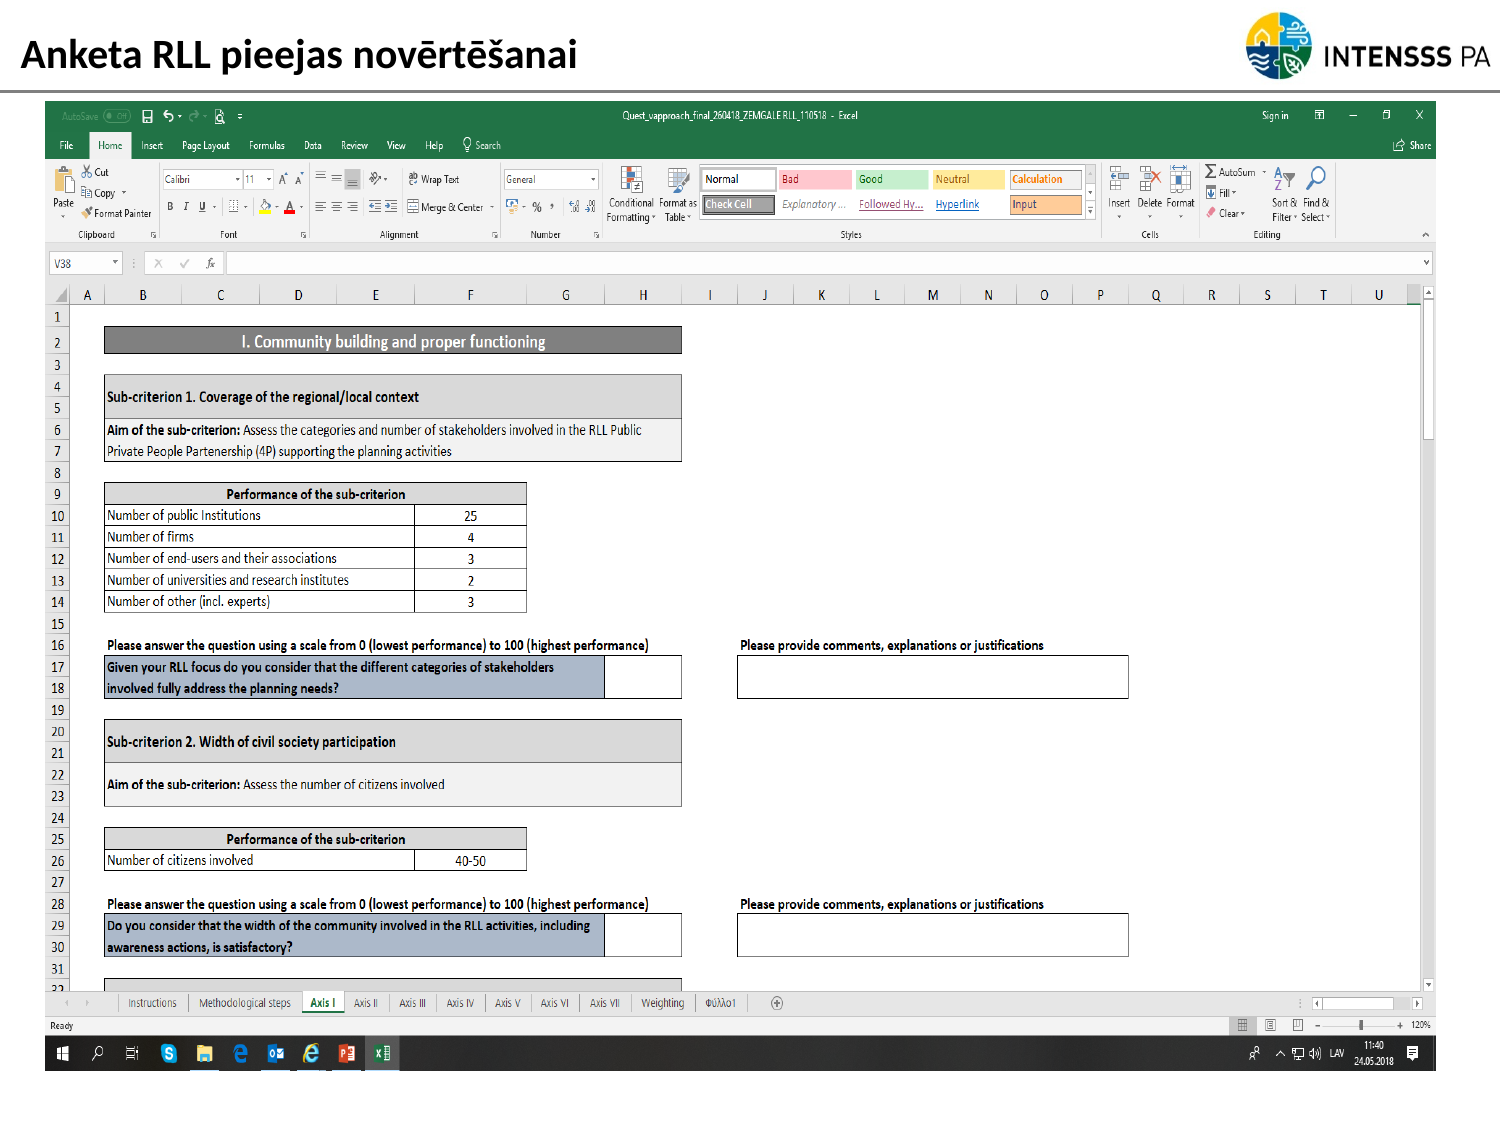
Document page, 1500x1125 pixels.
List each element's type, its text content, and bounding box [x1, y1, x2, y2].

text_box Anketa RLL pieejas novērtēšanai [5, 19, 809, 84]
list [45, 101, 1436, 1071]
picture [1239, 7, 1495, 85]
